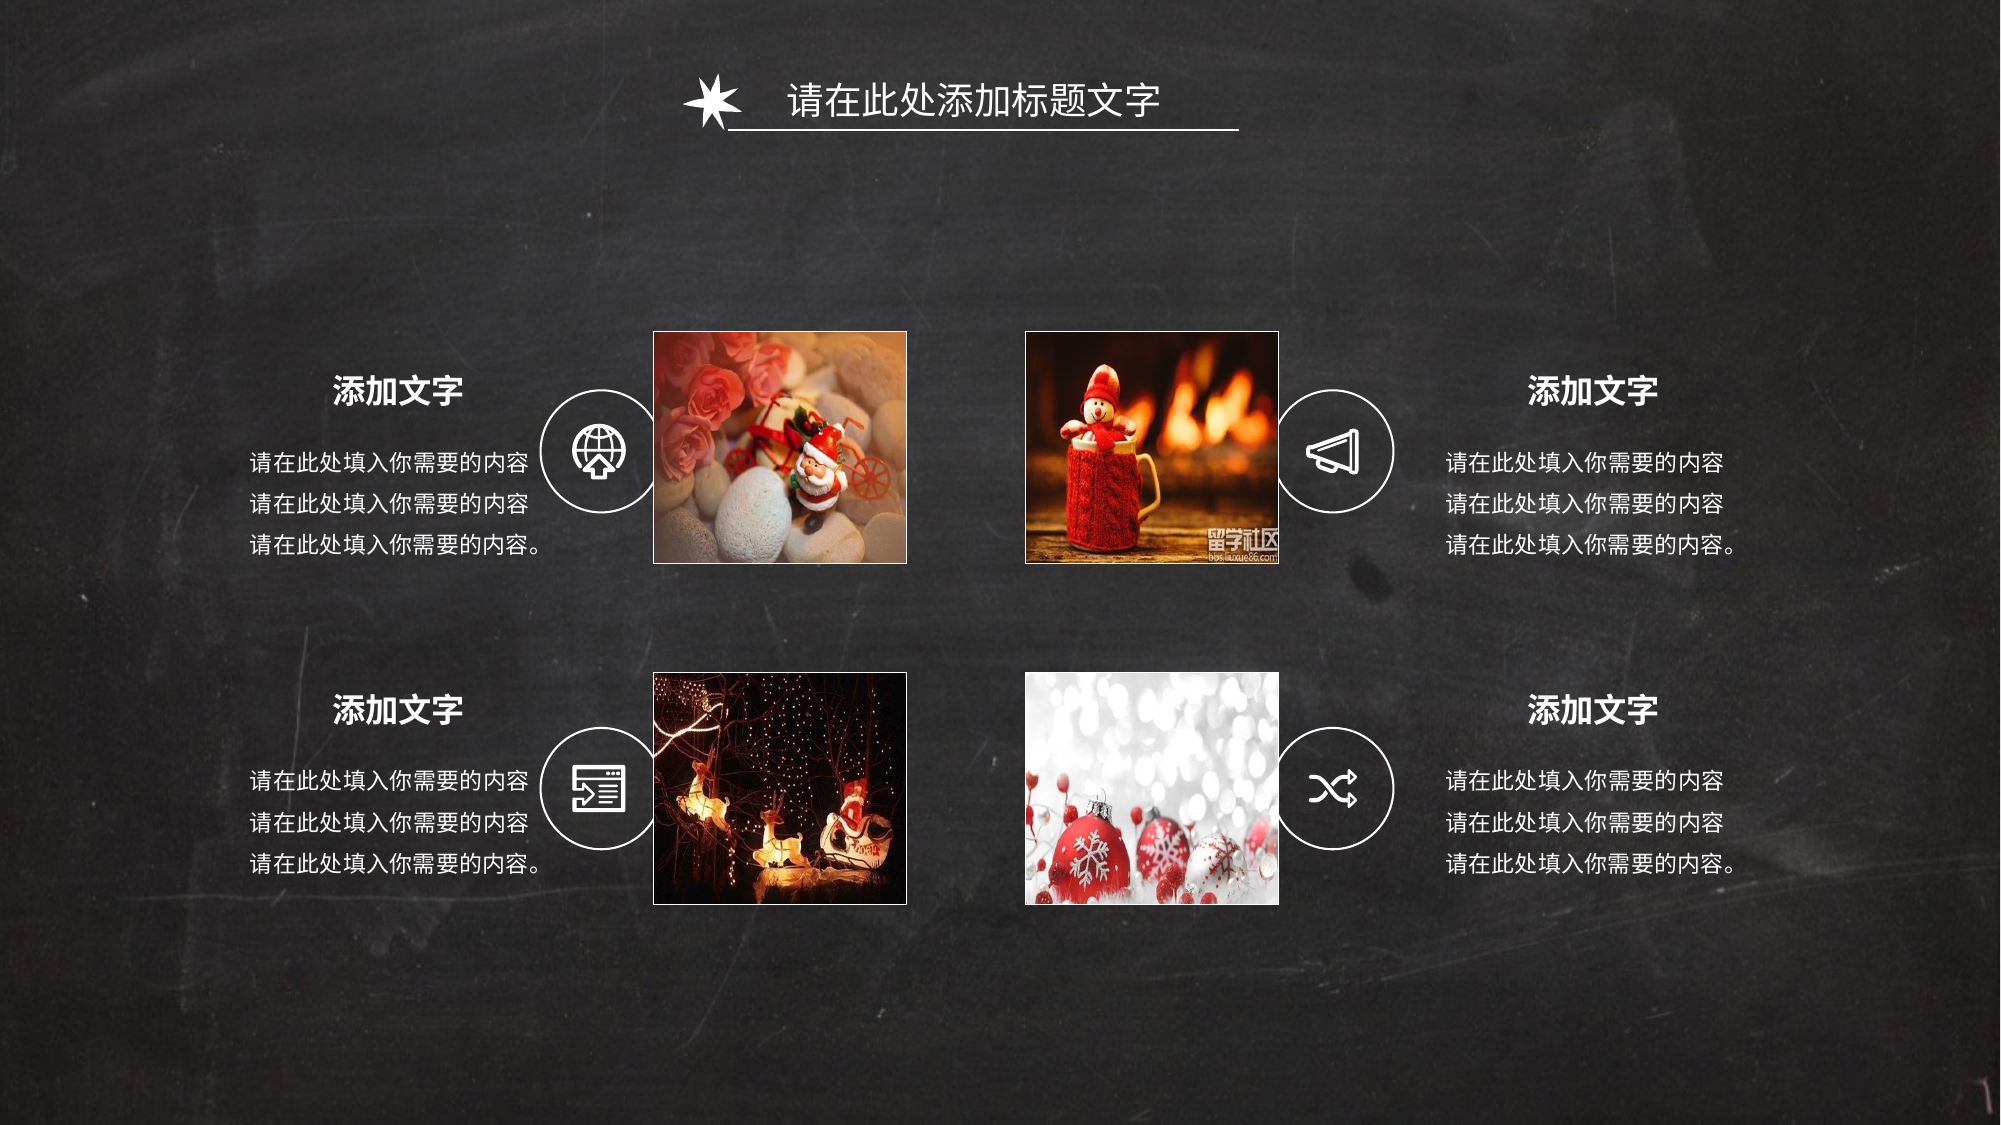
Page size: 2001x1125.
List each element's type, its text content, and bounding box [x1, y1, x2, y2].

picture [0, 0, 2001, 1125]
text_box 添加文字 [317, 682, 509, 737]
text_box 添加文字 [1512, 363, 1704, 418]
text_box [540, 331, 1394, 905]
text_box 添加文字 [1512, 682, 1704, 737]
text_box 请在此处填入你需要的内容请在此处填入你需要的内容请在此处填入你需要的内容。 [1430, 746, 1740, 885]
text_box 请在此处填入你需要的内容请在此处填入你需要的内容请在此处填入你需要的内容。 [235, 746, 540, 885]
text_box 请在此处填入你需要的内容请在此处填入你需要的内容请在此处填入你需要的内容。 [1430, 427, 1740, 566]
text_box 请在此处填入你需要的内容请在此处填入你需要的内容请在此处填入你需要的内容。 [235, 427, 540, 566]
text_box 添加文字 [317, 363, 509, 418]
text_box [697, 69, 1252, 130]
